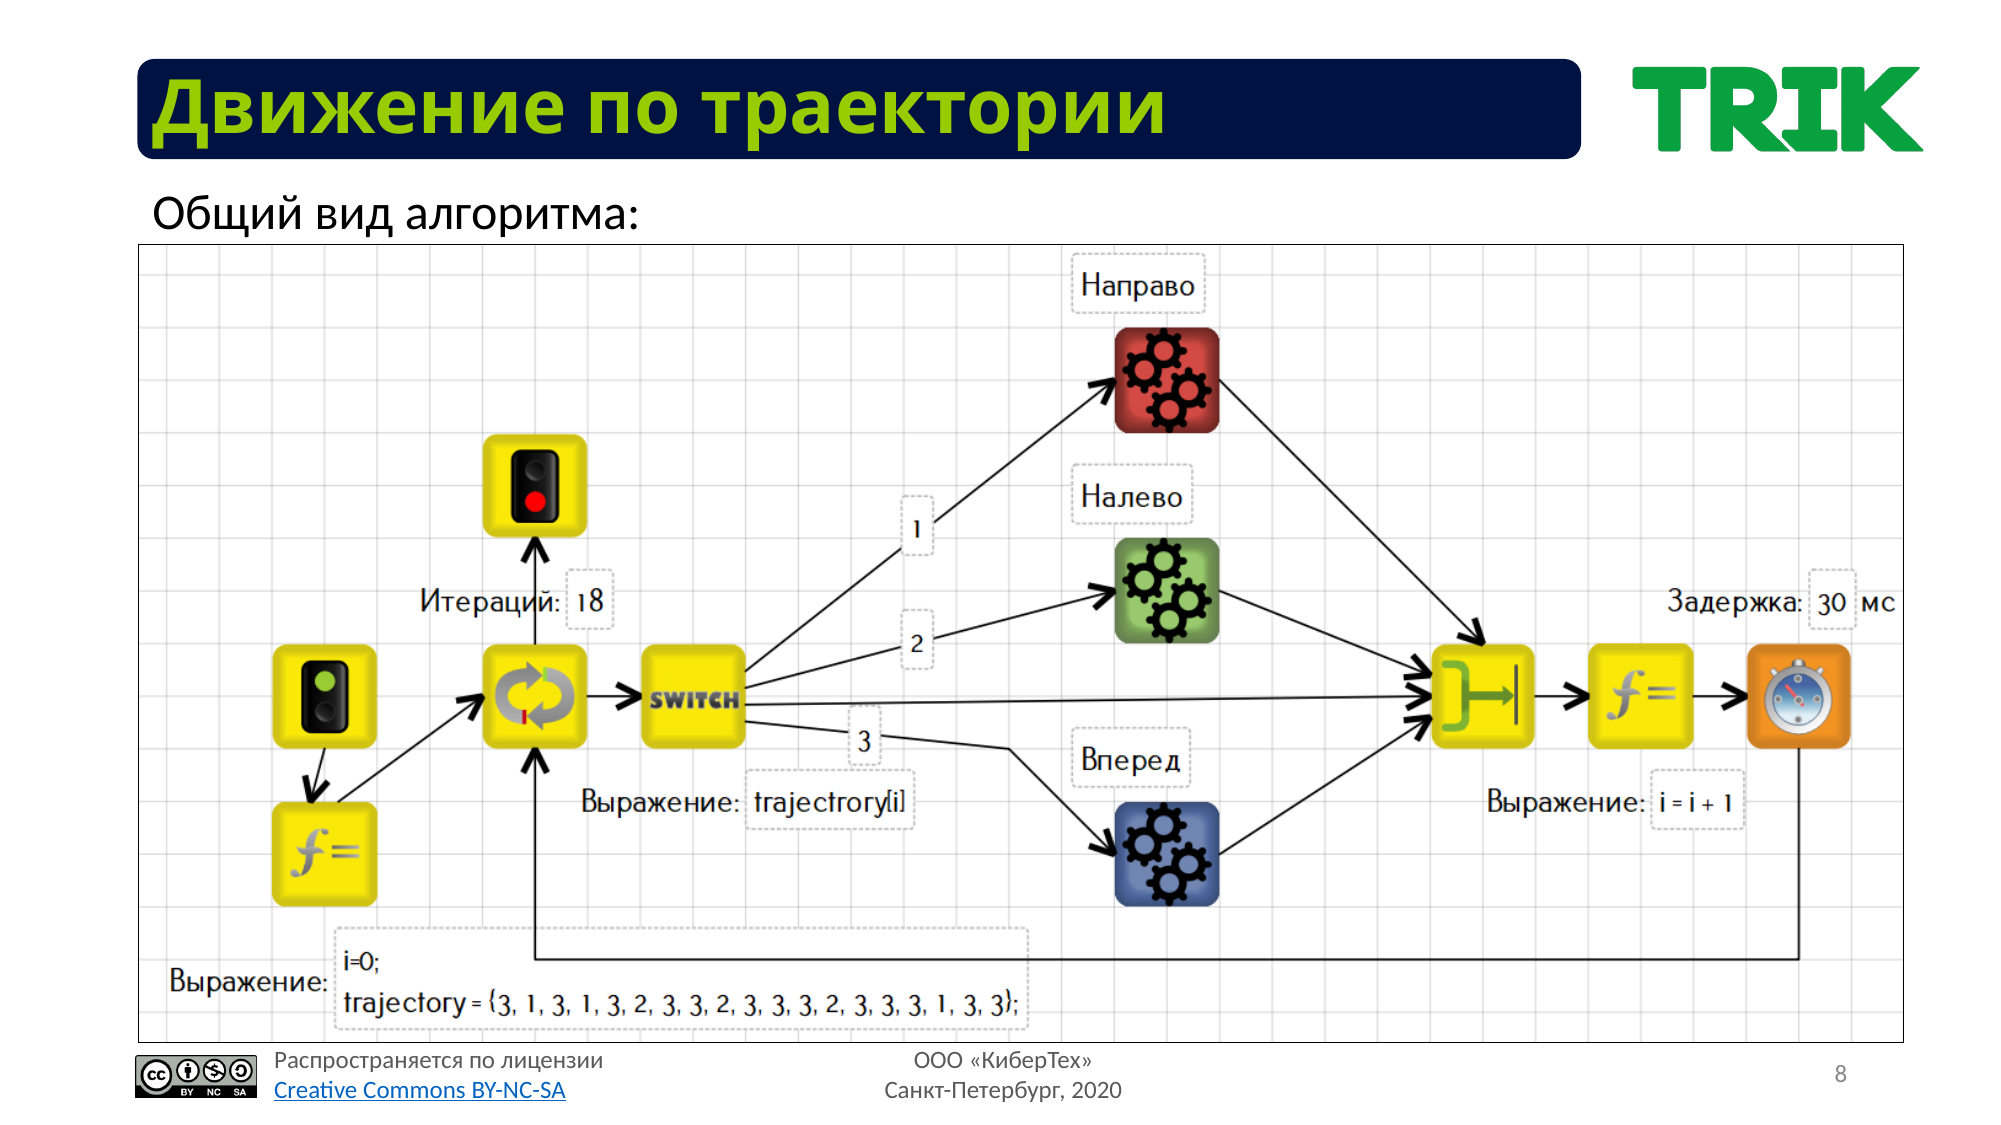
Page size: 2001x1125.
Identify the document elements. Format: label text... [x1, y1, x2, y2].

picture [135, 1055, 257, 1098]
text_box 8 [1412, 1054, 1863, 1103]
picture [138, 244, 1904, 1043]
picture [1631, 64, 1924, 154]
text_box Общий вид алгоритма: [137, 155, 1863, 245]
text_box Движение по траектории [137, 61, 1582, 155]
